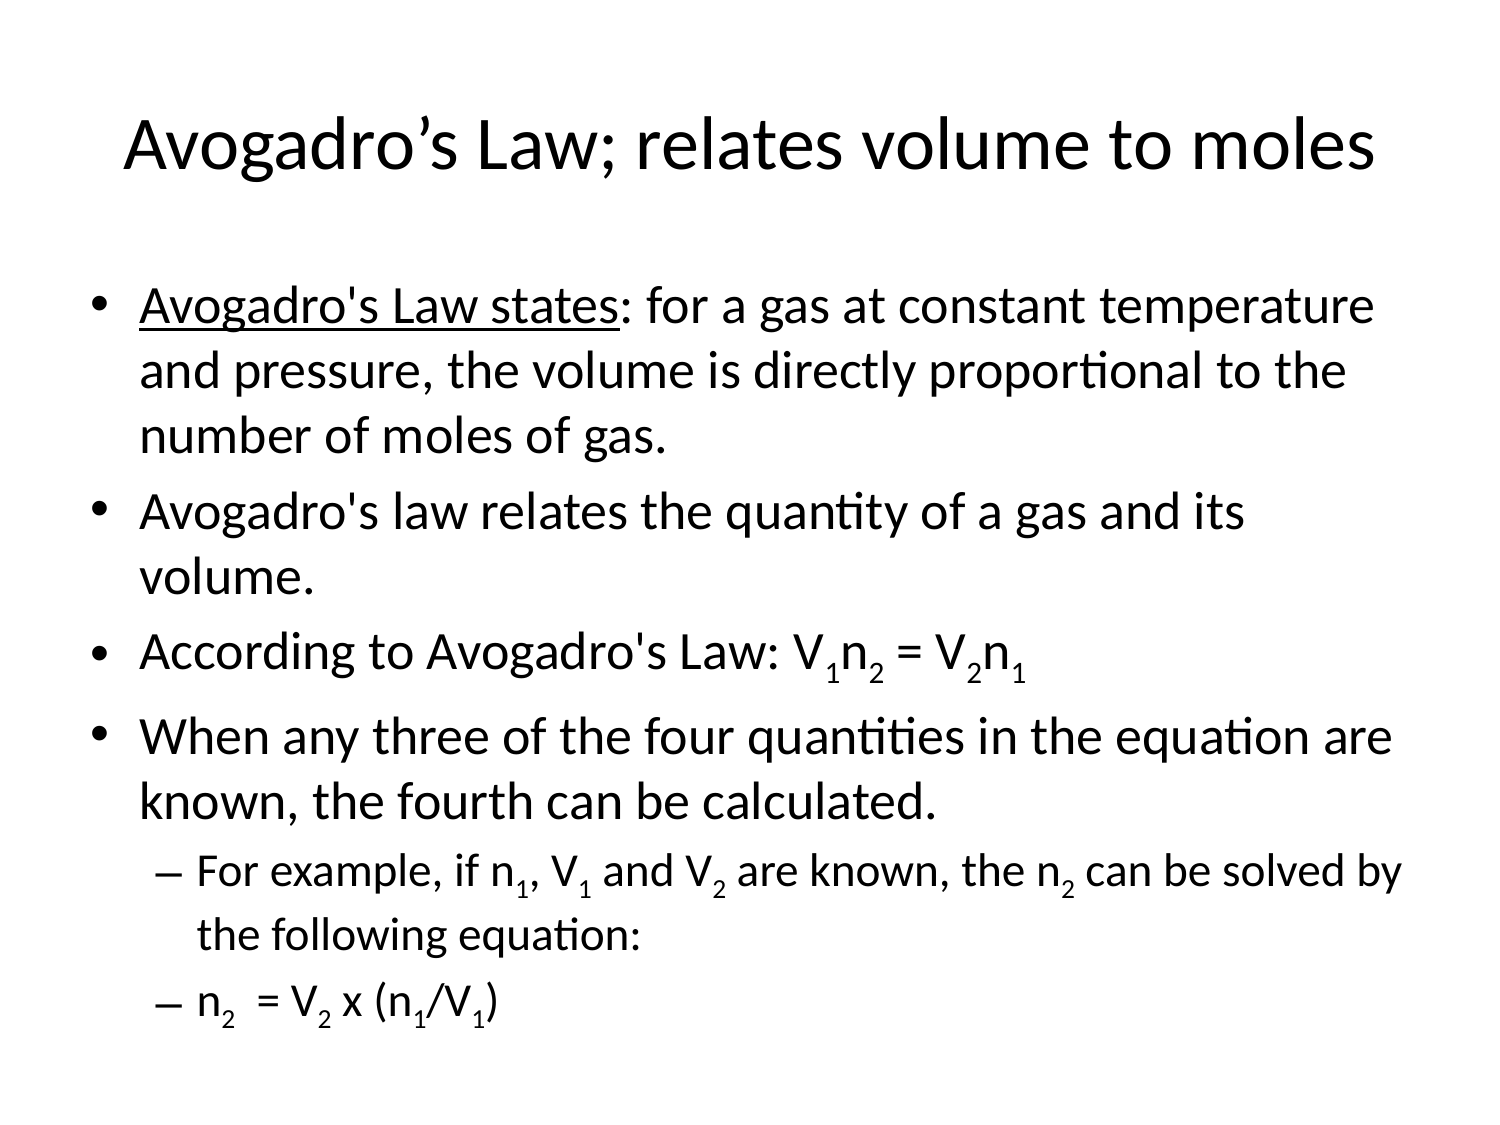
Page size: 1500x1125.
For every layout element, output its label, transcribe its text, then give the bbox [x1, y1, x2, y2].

list Avogadro's Law states: for a gas at constant temperature and pressure, the volume is directly proportional to the number of moles of gas. Avogadro's law relates the quantity of a gas and its volume. According to Avogadro's Law: V1n2 = V2n1 When any three of the four quantities in the equation are known, the fourth can be calculated. For example, if n1, V1 and V2 are known, the n2 can be solved by the following equation: n2 = V2 x (n1/V1) [75, 262, 1425, 1050]
title Avogadro’s Law; relates volume to moles [75, 45, 1425, 233]
